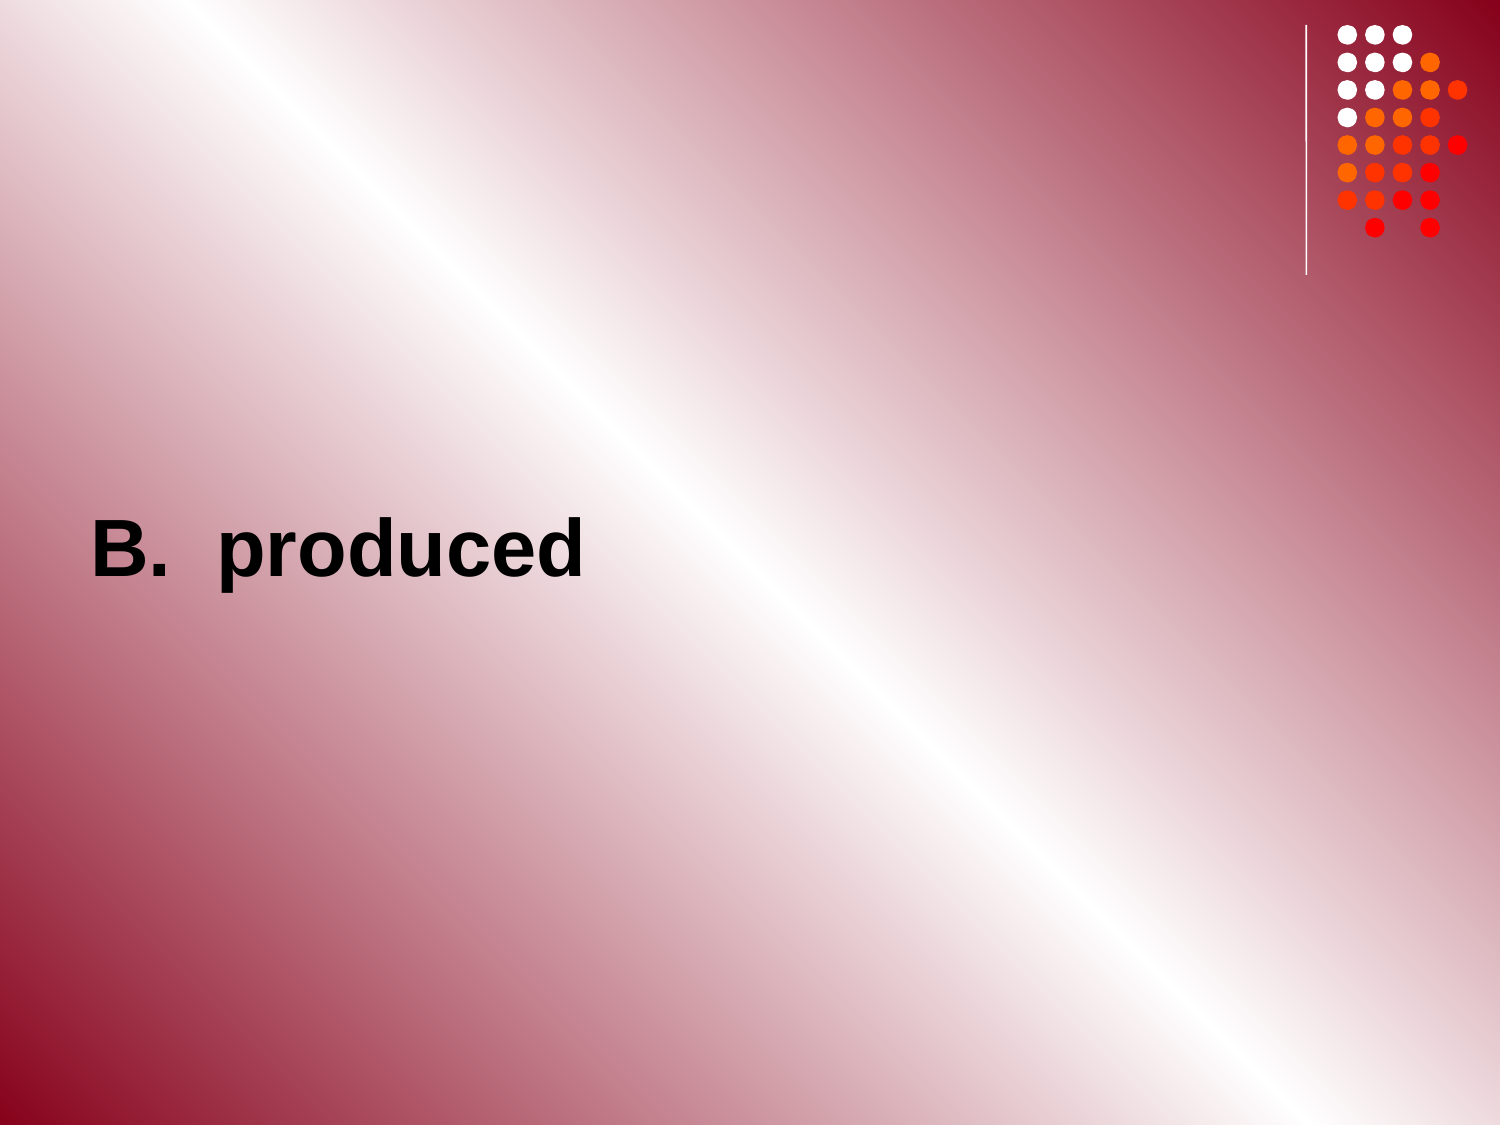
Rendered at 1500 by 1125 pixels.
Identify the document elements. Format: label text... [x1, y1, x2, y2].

title B. produced [75, 387, 1313, 600]
